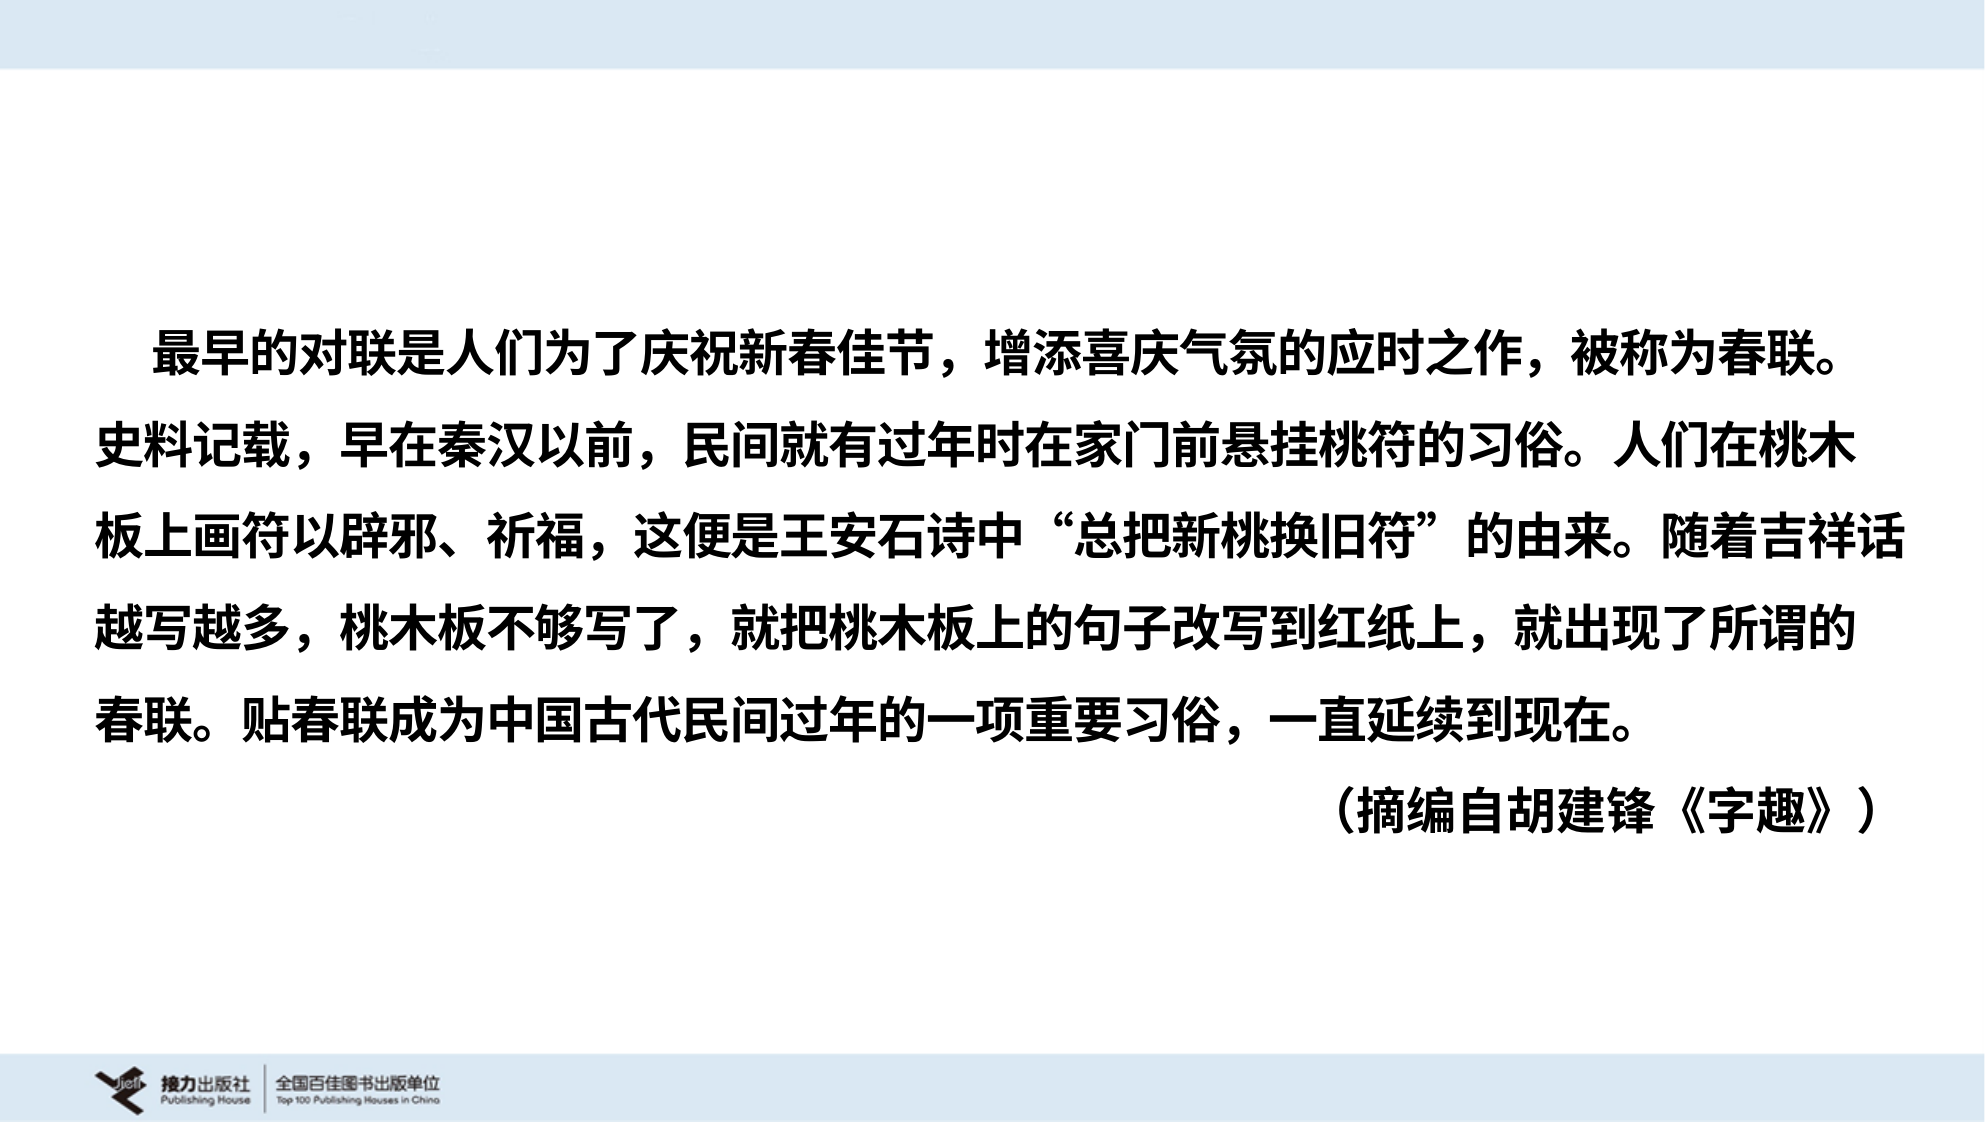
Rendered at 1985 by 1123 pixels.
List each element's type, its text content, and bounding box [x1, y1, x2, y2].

picture [0, 0, 1985, 1122]
text_box 最早的对联是人们为了庆祝新春佳节，增添喜庆气氛的应时之作，被称为春联。 史料记载，早在秦汉以前，民间就有过年时在家门前悬挂桃符的习俗。人们在桃木 板上画符以辟邪、祈福，这便是王安石诗中“总把新桃换旧符”的由来。随着吉祥话 越写越多，桃木板不够写了，就把桃木板上的句子改写到红纸上，就出现了所谓的 春联。贴春联成为中国古代民间过年的一项重要习俗，一直延续到现在。 （摘编自胡建锋《字趣》） [94, 289, 1892, 840]
